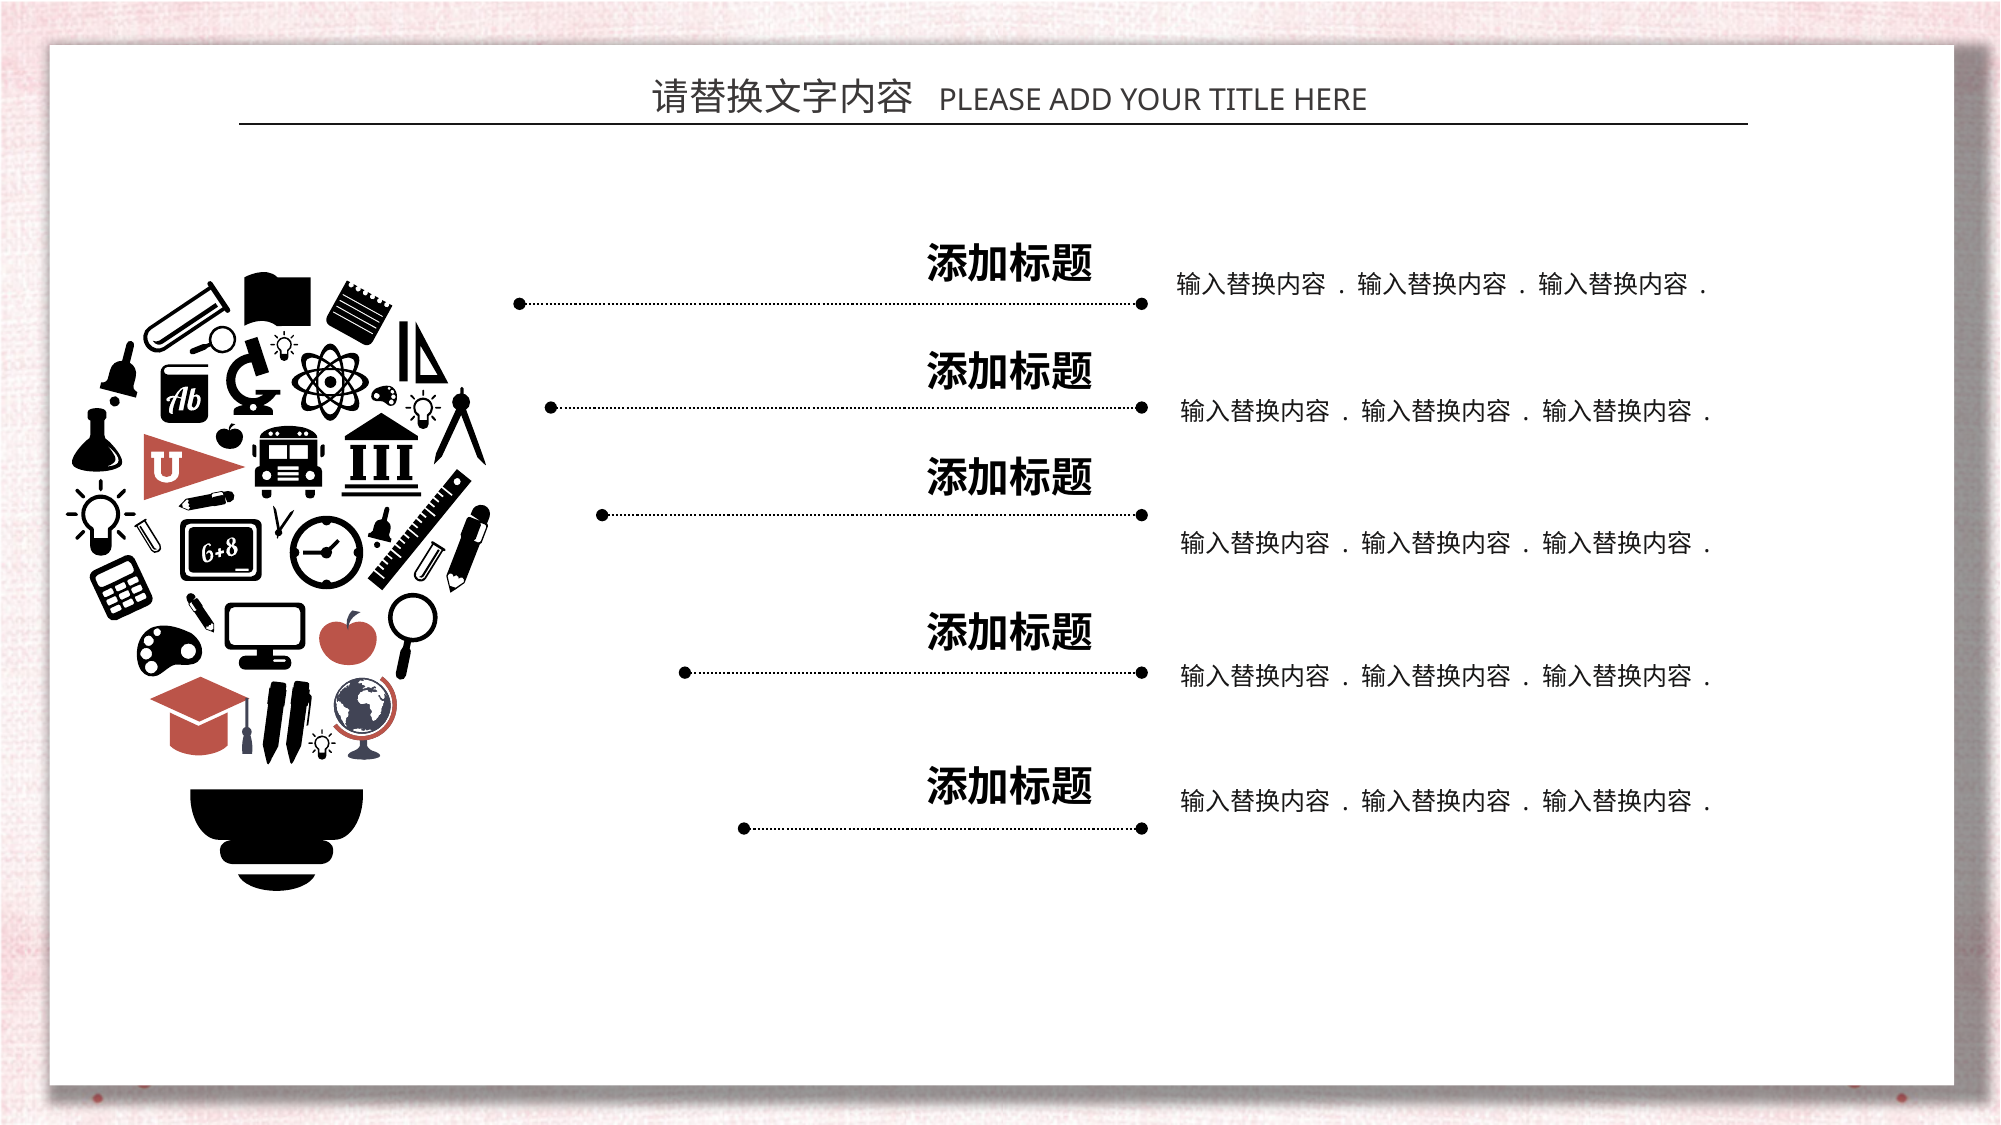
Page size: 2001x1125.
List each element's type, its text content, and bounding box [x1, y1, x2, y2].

text_box 输入替换内容 . 输入替换内容 . 输入替换内容 . [1162, 255, 1972, 348]
text_box 输入替换内容 . 输入替换内容 . 输入替换内容 . [1165, 647, 1976, 739]
text_box 输入替换内容 . 输入替换内容 . 输入替换内容 . [1165, 381, 1976, 474]
text_box 添加标题 [911, 752, 1108, 818]
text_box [65, 265, 492, 891]
text_box 添加标题 [911, 336, 1108, 402]
text_box 添加标题 [911, 229, 1108, 295]
text_box 输入替换内容 . 输入替换内容 . 输入替换内容 . [1165, 514, 1976, 606]
text_box 添加标题 [911, 598, 1108, 664]
text_box 输入替换内容 . 输入替换内容 . 输入替换内容 . [1165, 772, 1976, 864]
text_box 添加标题 [911, 442, 1108, 508]
picture [3, 2, 2000, 1125]
